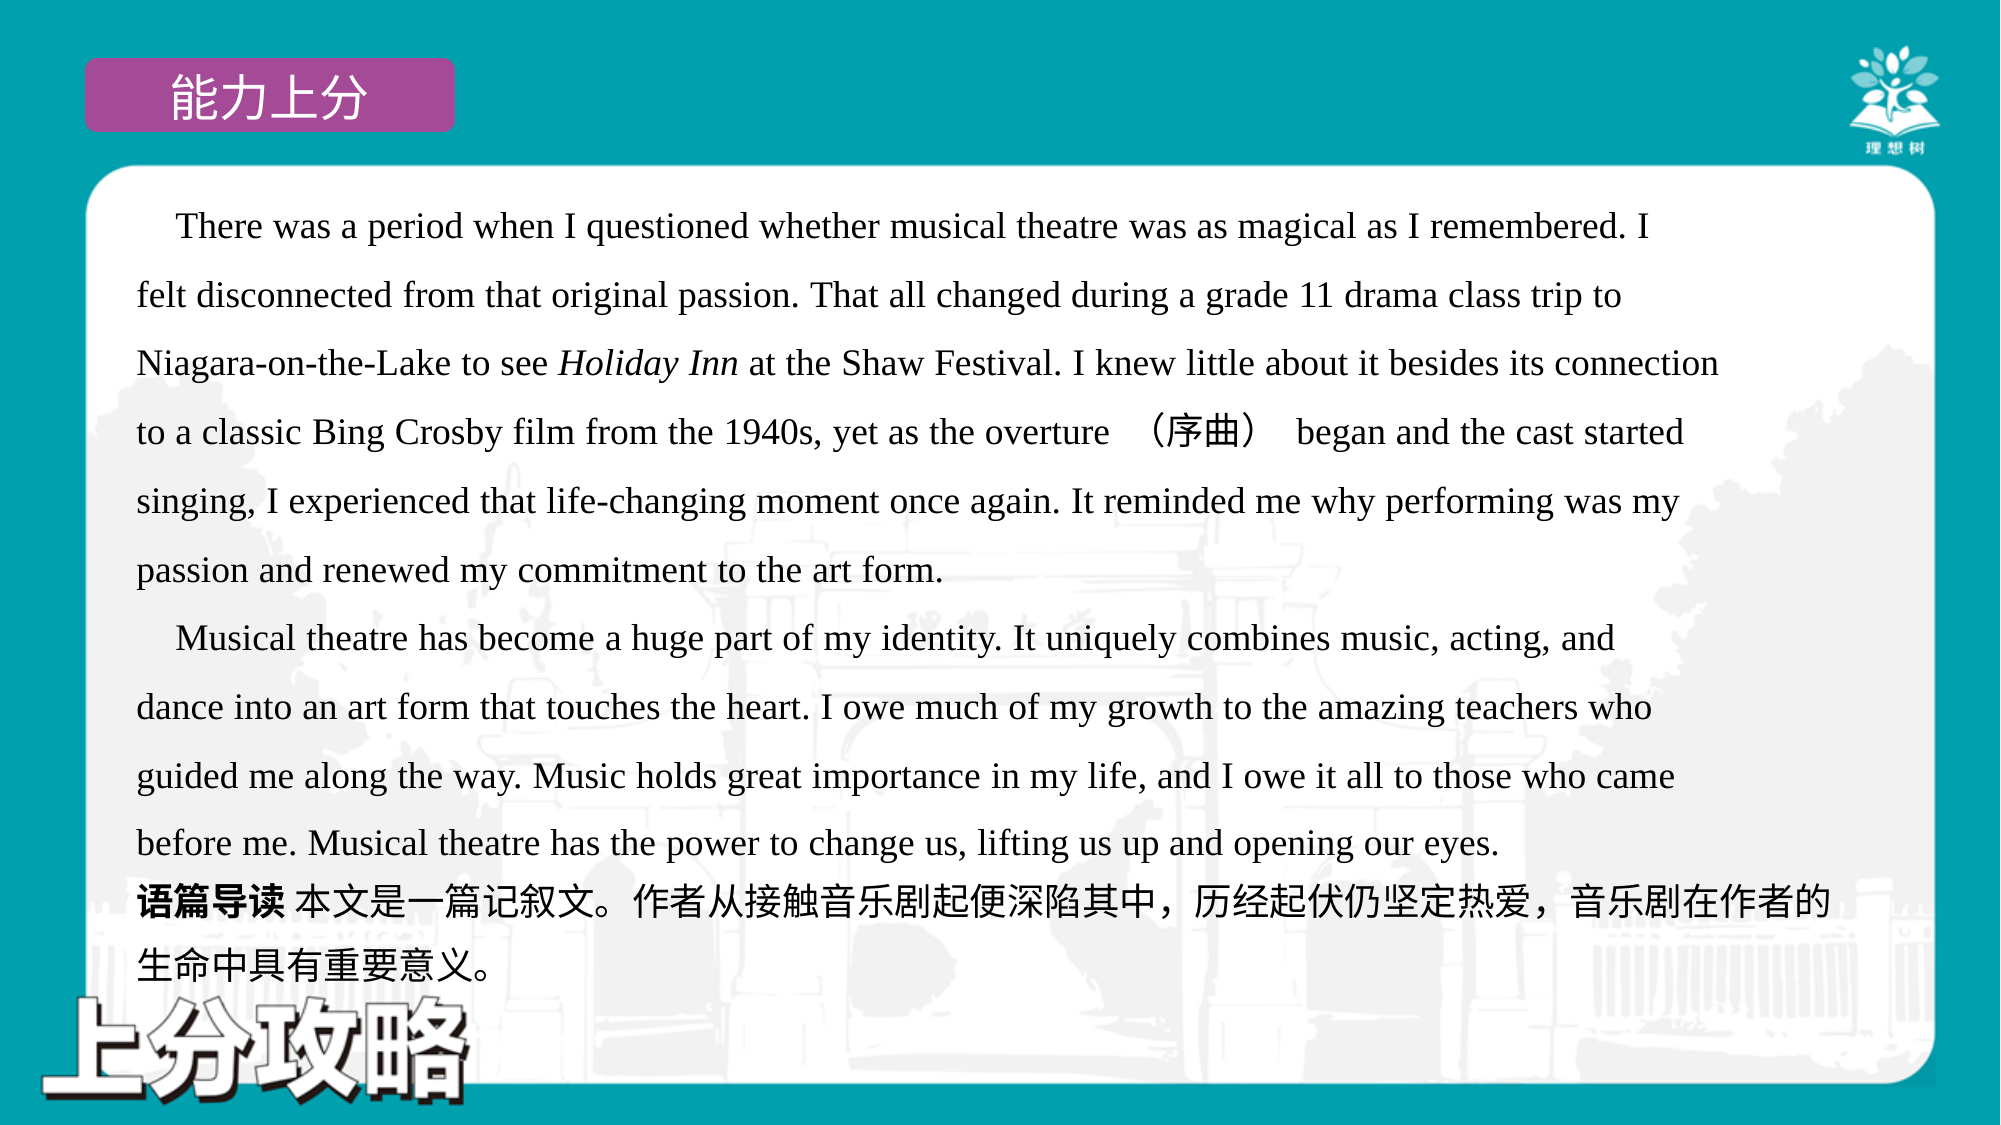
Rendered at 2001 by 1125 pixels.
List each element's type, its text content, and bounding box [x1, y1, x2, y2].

text_box 语篇导读 本文是一篇记叙文。作者从接触音乐剧起便深陷其中，历经起伏仍坚定热爱，音乐剧在作者的 生命中具有重要意义。 [136, 853, 1865, 981]
picture [0, 0, 2000, 1125]
text_box There was a period when I questioned whether musical theatre was as magical as I remembered. I felt disconnected from that original passion. That all changed during a grade 11 drama class trip to Niagara-on-the-Lake to see Holiday Inn at the Shaw Festival. I knew little about it besides its connection to a classic Bing Crosby film from the 1940s, yet as the overture （序曲） began and the cast started singing, I experienced that life-changing moment once again. It reminded me why performing was my passion and renewed my commitment to the art form. Musical theatre has become a huge part of my identity. It uniquely combines music, acting, and dance into an art form that touches the heart. I owe much of my growth to the amazing teachers who guided me along the way. Music holds great importance in my life, and I owe it all to those who came before me. Musical theatre has the power to change us, lifting us up and opening our eyes.#5 [136, 177, 1865, 853]
